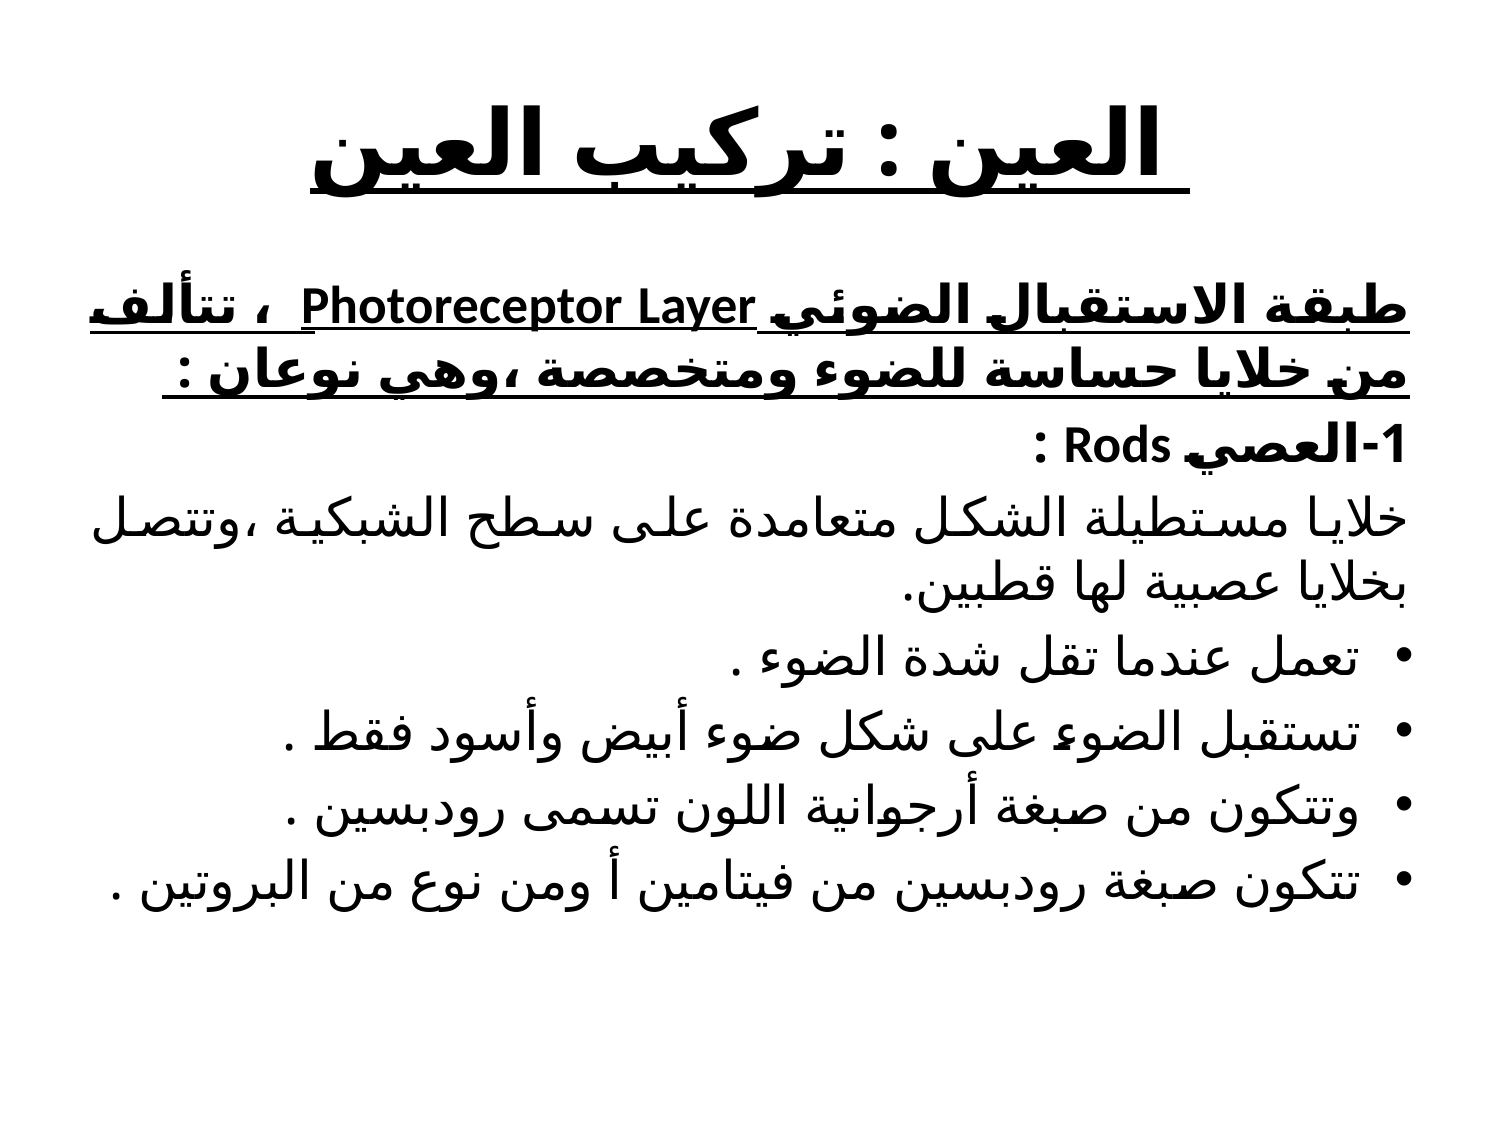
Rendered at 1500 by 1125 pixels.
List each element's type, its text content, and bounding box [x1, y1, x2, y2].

list طبقة الاستقبال الضوئي Photoreceptor Layer ، تتألف من خلايا حساسة للضوء ومتخصصة ،وهي نوعان : 1-العصي Rods : خلايا مستطيلة الشكل متعامدة على سطح الشبكية ،وتتصل بخلايا عصبية لها قطبين. تعمل عندما تقل شدة الضوء . تستقبل الضوء على شكل ضوء أبيض وأسود فقط . وتتكون من صبغة أرجوانية اللون تسمى رودبسين . تتكون صبغة رودبسين من فيتامين أ ومن نوع من البروتين . [75, 262, 1425, 1005]
title العين : تركيب العين [75, 45, 1425, 233]
